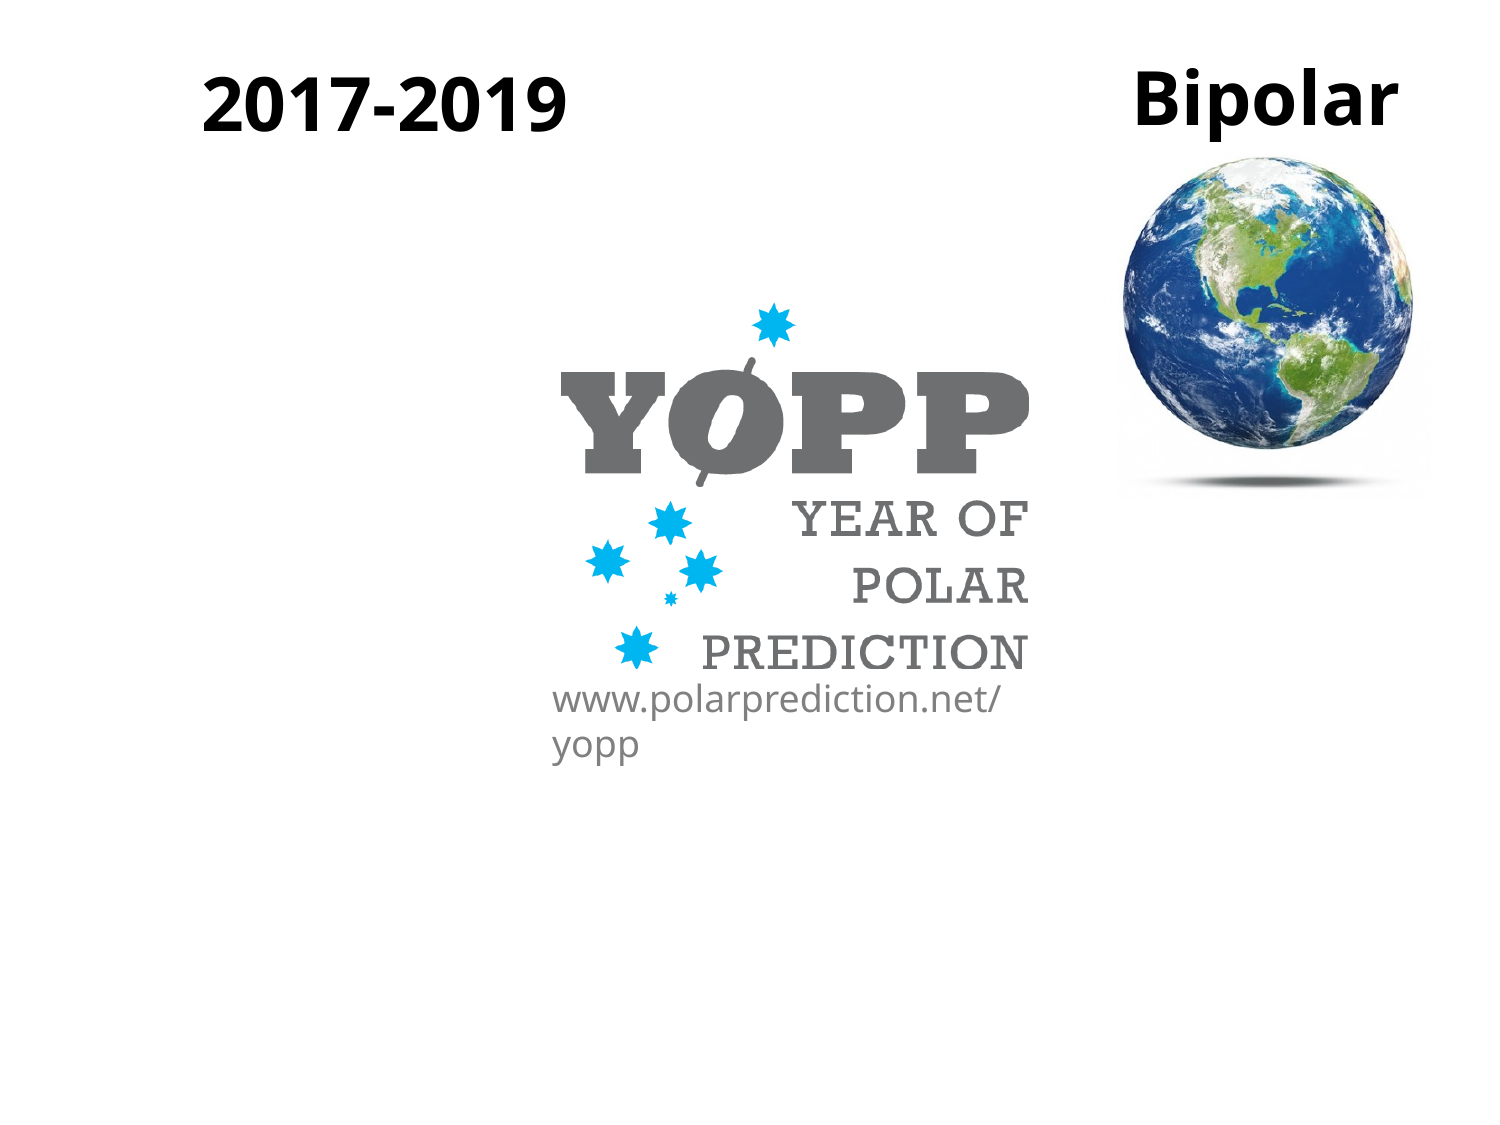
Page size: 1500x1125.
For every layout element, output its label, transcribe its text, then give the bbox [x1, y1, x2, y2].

text_box www.polarprediction.net/yopp [537, 667, 1075, 772]
picture [1104, 142, 1431, 499]
text_box 2017-2019 [186, 48, 730, 154]
picture [561, 301, 1029, 669]
text_box Bipolar [1116, 42, 1500, 148]
